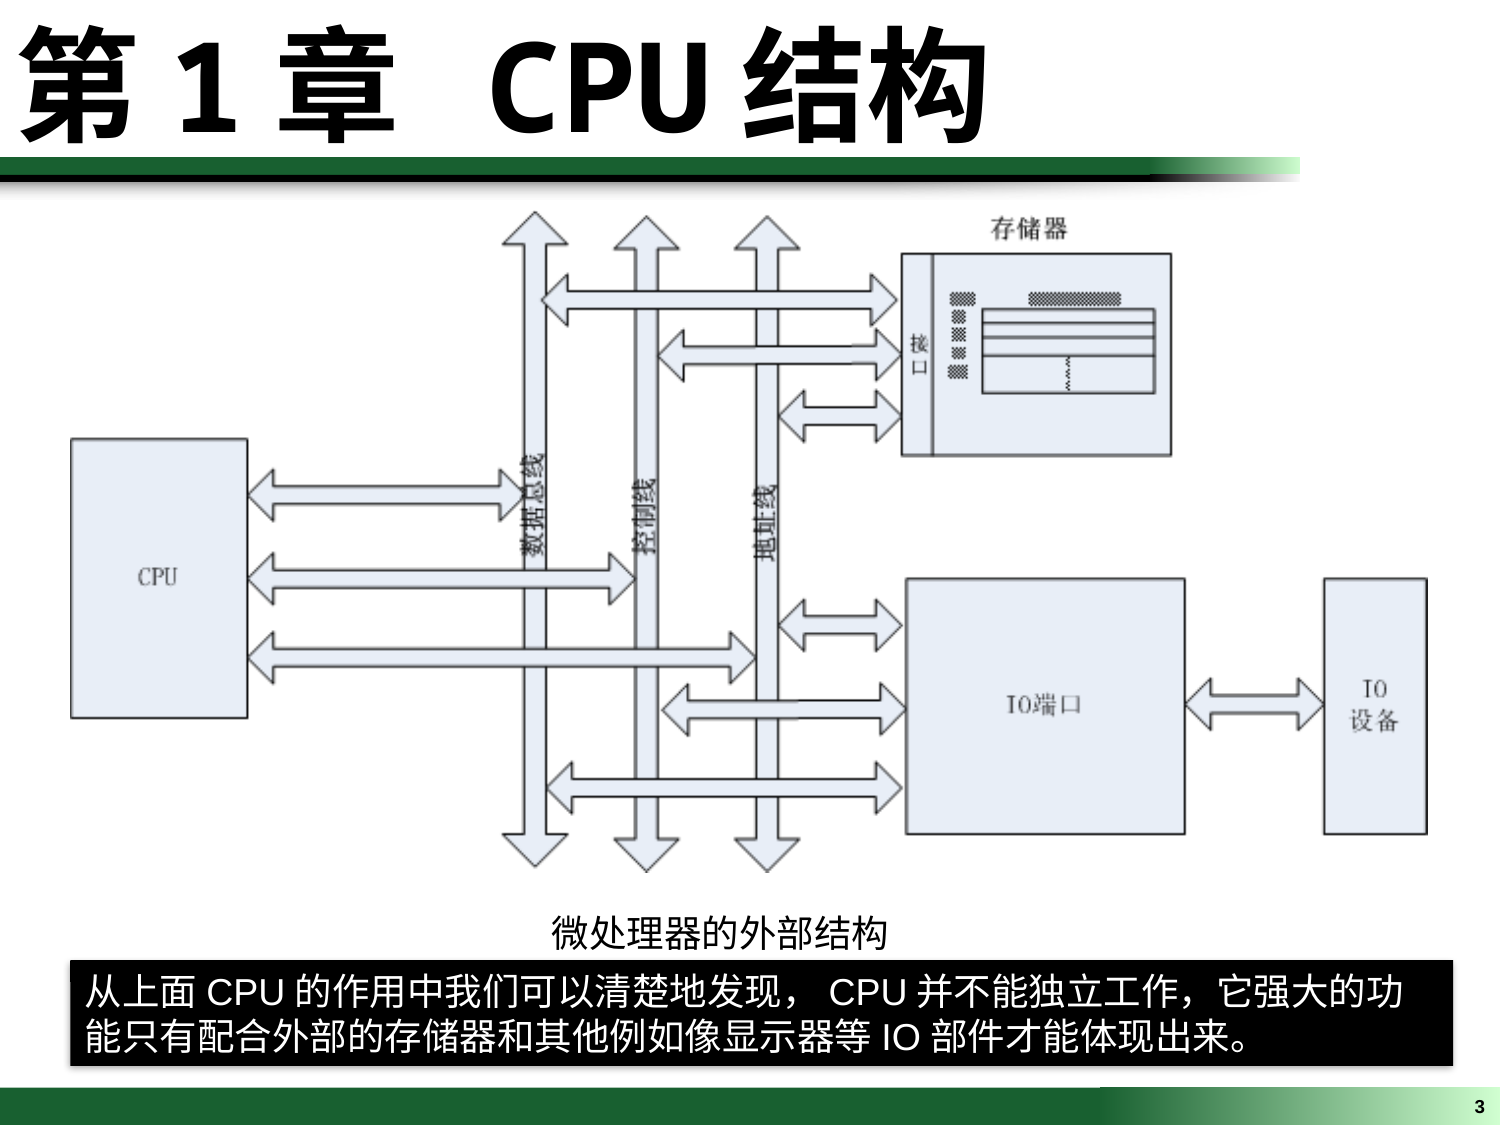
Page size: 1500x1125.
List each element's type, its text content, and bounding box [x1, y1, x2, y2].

text_box 从上面CPU的作用中我们可以清楚地发现，CPU并不能独立工作，它强大的功能只有配合外部的存储器和其他例如像显示器等IO部件才能体现出来。 [70, 960, 1454, 1066]
text_box 第1章 CPU结构 [0, 0, 1260, 167]
picture [70, 210, 1428, 873]
picture [0, 174, 1313, 200]
slide_number 3 [1437, 1087, 1500, 1125]
text_box 微处理器的外部结构 [140, 902, 1301, 958]
